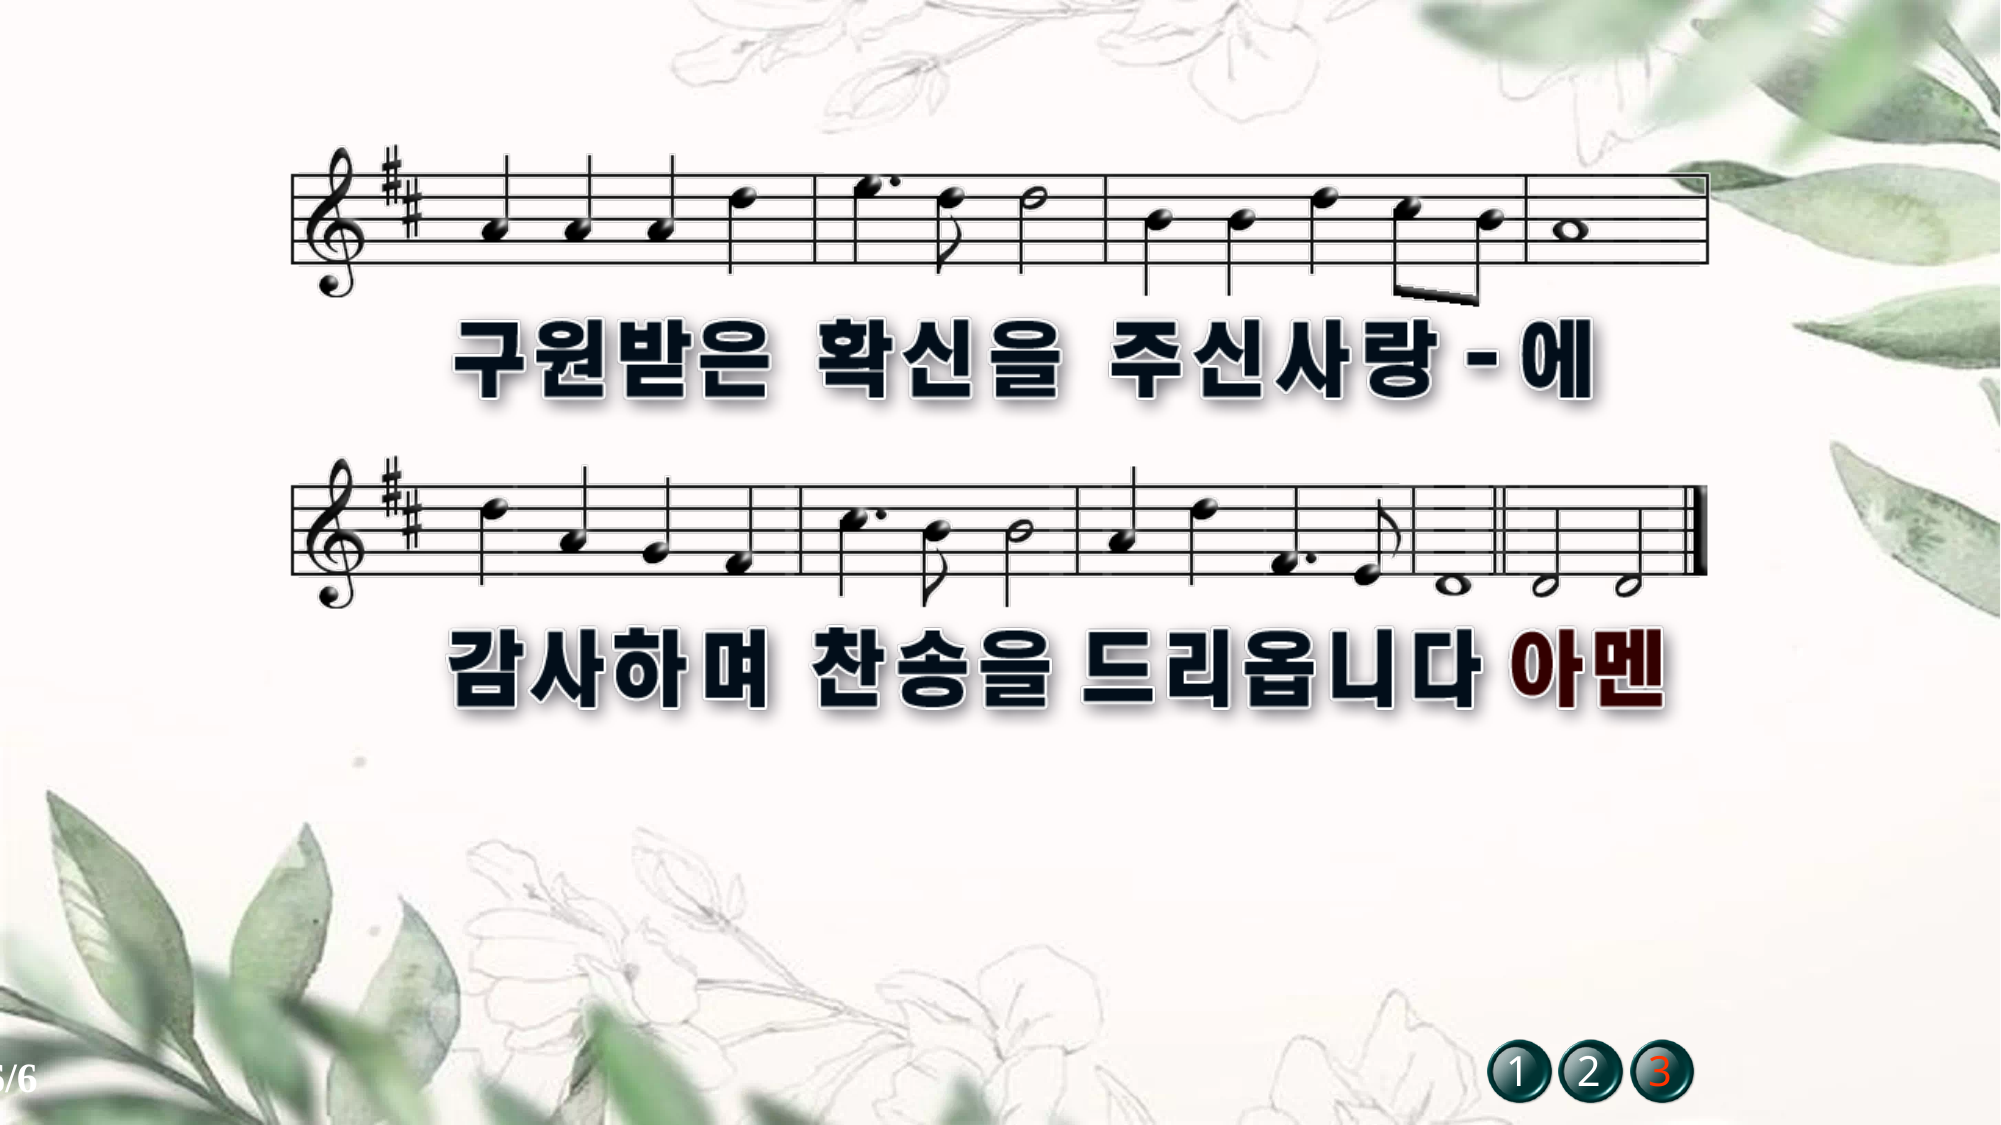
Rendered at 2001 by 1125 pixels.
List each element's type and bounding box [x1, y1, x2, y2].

text_box [1484, 1035, 1555, 1106]
picture [0, 0, 2001, 1125]
text_box [1555, 1035, 1626, 1106]
text_box [1627, 1035, 1697, 1106]
